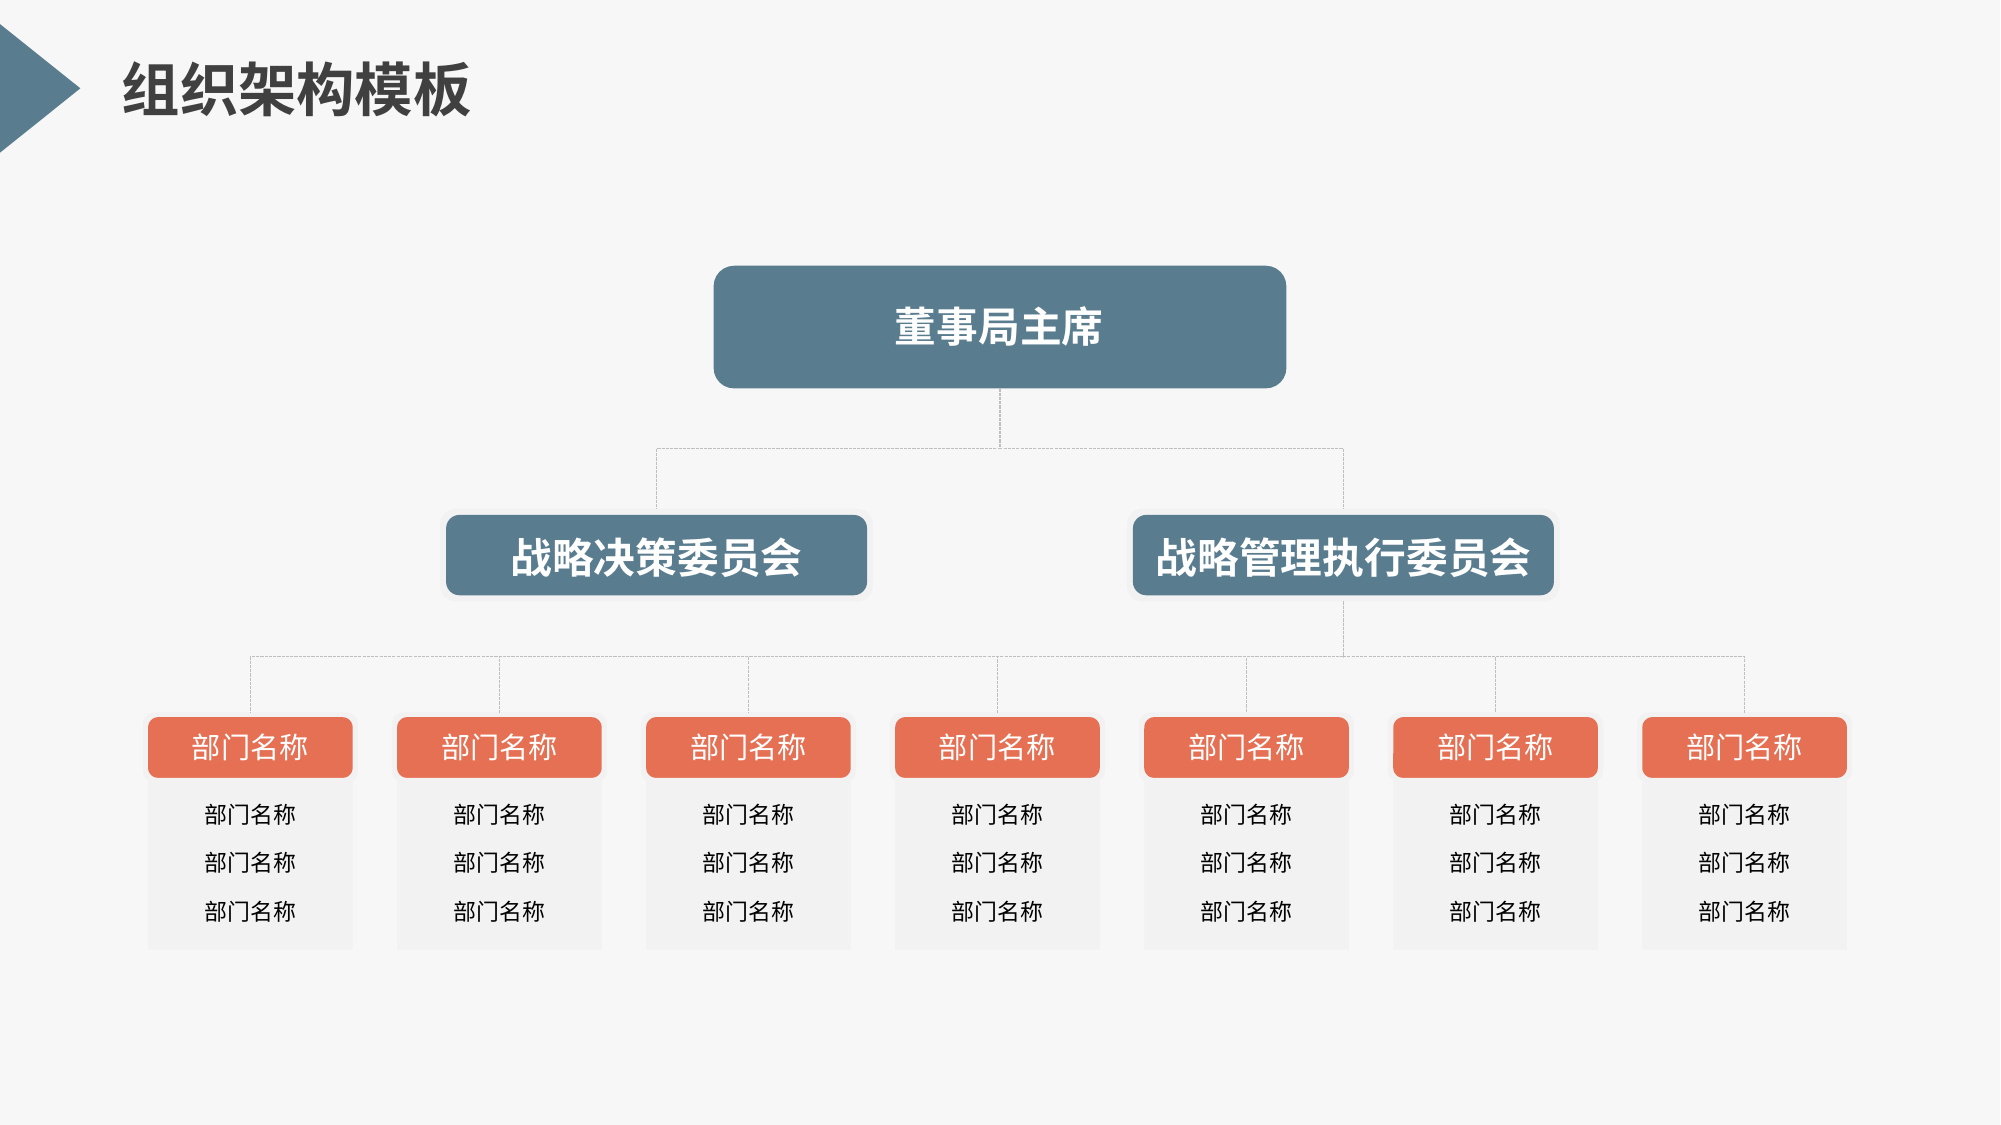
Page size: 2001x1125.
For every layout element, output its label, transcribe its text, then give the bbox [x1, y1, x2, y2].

text_box [0, 22, 83, 154]
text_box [713, 265, 1287, 388]
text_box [142, 388, 1853, 950]
text_box 组织架构模板 [107, 45, 638, 131]
